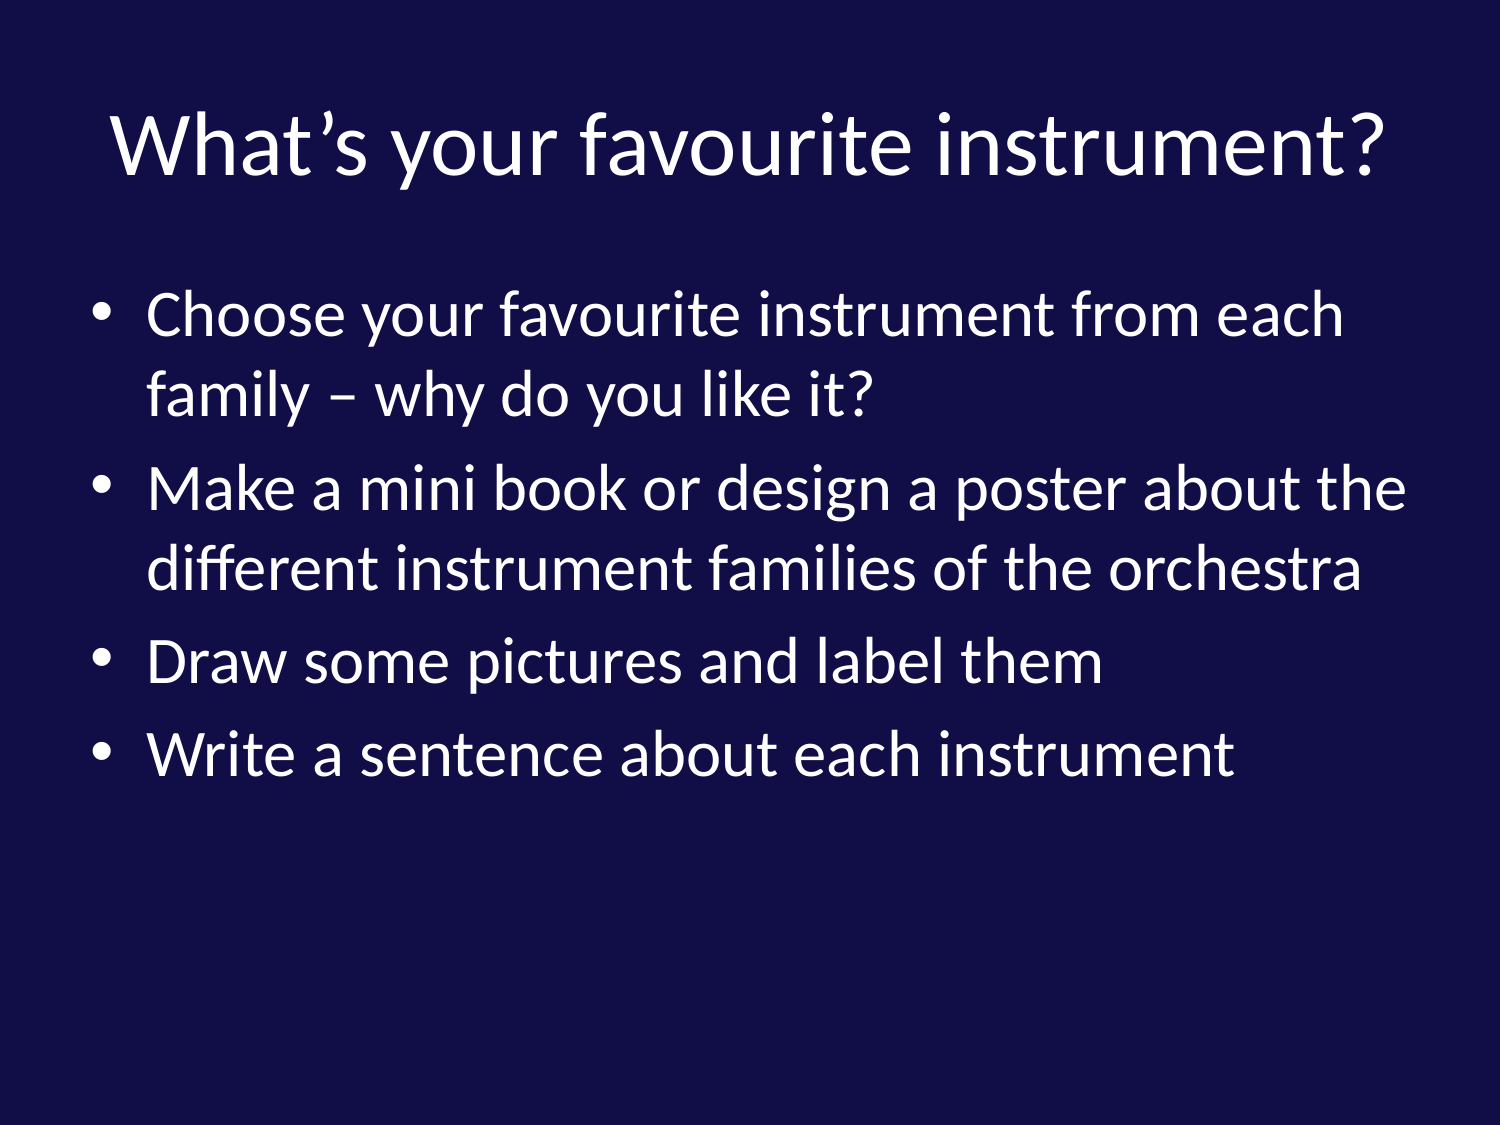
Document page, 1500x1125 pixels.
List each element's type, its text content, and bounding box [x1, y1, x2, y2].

title What’s your favourite instrument? [75, 45, 1425, 233]
list Choose your favourite instrument from each family – why do you like it? Make a mini book or design a poster about the different instrument families of the orchestra Draw some pictures and label them Write a sentence about each instrument [75, 262, 1425, 1005]
